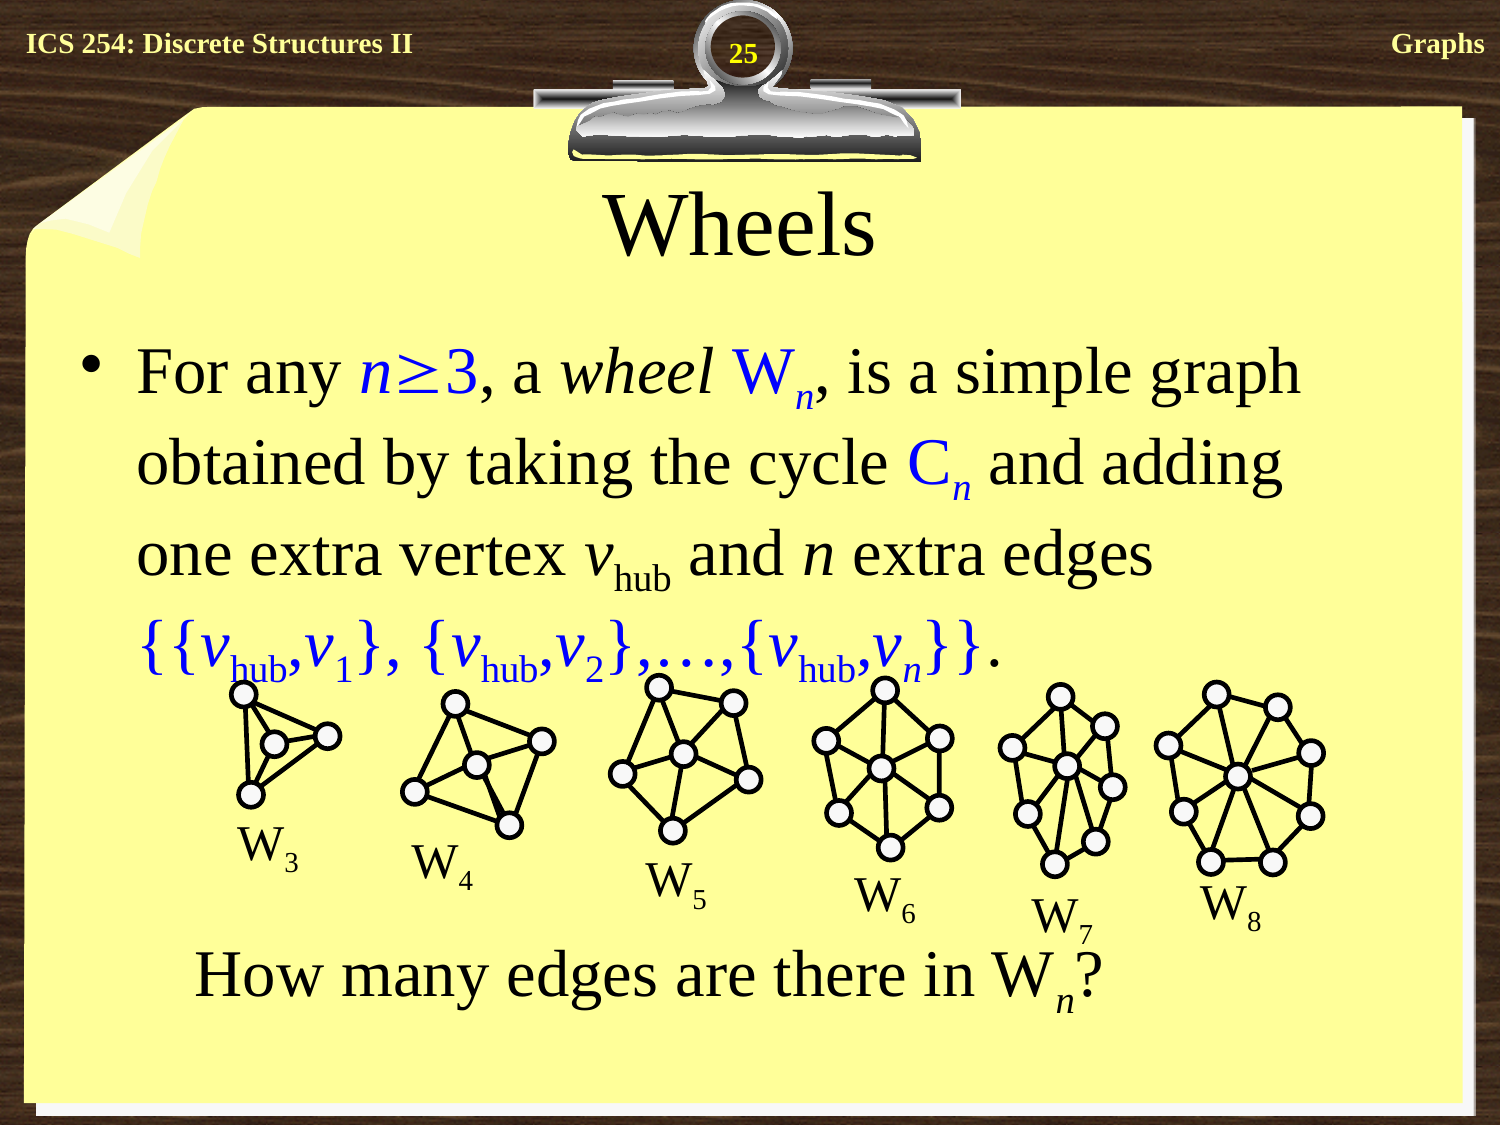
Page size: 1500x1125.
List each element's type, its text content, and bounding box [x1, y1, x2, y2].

text_box W7 [1016, 874, 1109, 922]
text_box [646, 675, 672, 701]
text_box [1048, 684, 1074, 710]
text_box [496, 812, 522, 838]
text_box [927, 725, 953, 751]
text_box [1156, 733, 1181, 759]
text_box [826, 800, 852, 826]
text_box [1265, 694, 1291, 720]
text_box [999, 735, 1025, 761]
text_box [878, 835, 904, 861]
text_box [442, 691, 468, 717]
text_box [813, 728, 839, 754]
slide_number 25 [394, 18, 774, 84]
picture [673, 84, 708, 89]
text_box [1198, 849, 1224, 875]
text_box W4 [396, 821, 488, 904]
text_box [671, 741, 697, 767]
text_box [464, 752, 490, 778]
text_box [231, 682, 257, 708]
text_box [1083, 829, 1109, 855]
text_box [1298, 803, 1324, 829]
text_box W5 [630, 839, 723, 922]
text_box [872, 677, 898, 703]
text_box [402, 779, 428, 805]
text_box [1092, 713, 1118, 739]
text_box [926, 795, 952, 821]
title Wheels [77, 125, 1403, 313]
text_box W8 [1185, 861, 1277, 945]
text_box [721, 690, 747, 716]
text_box How many edges are there in Wn? [179, 922, 1137, 1029]
text_box [261, 731, 287, 757]
text_box [238, 782, 264, 808]
text_box [868, 755, 894, 781]
text_box [1204, 682, 1230, 708]
text_box [610, 761, 636, 787]
text_box [660, 818, 686, 844]
text_box [315, 723, 341, 749]
text_box [1260, 849, 1286, 875]
text_box [1100, 774, 1126, 800]
text_box [1042, 851, 1068, 877]
text_box W6 [839, 854, 931, 922]
picture [0, 0, 1500, 1125]
list For any n3, a wheel Wn, is a simple graph obtained by taking the cycle Cn and adding one extra vertex vhub and n extra edges {{vhub,v1}, {vhub,v2},…,{vhub,vn}}. [64, 318, 1405, 975]
text_box [1015, 801, 1041, 827]
text_box [529, 728, 555, 754]
text_box [1225, 764, 1251, 790]
text_box [736, 767, 762, 793]
text_box [1298, 740, 1324, 766]
text_box [1054, 753, 1080, 779]
text_box W3 [222, 803, 314, 887]
text_box [1171, 799, 1197, 825]
